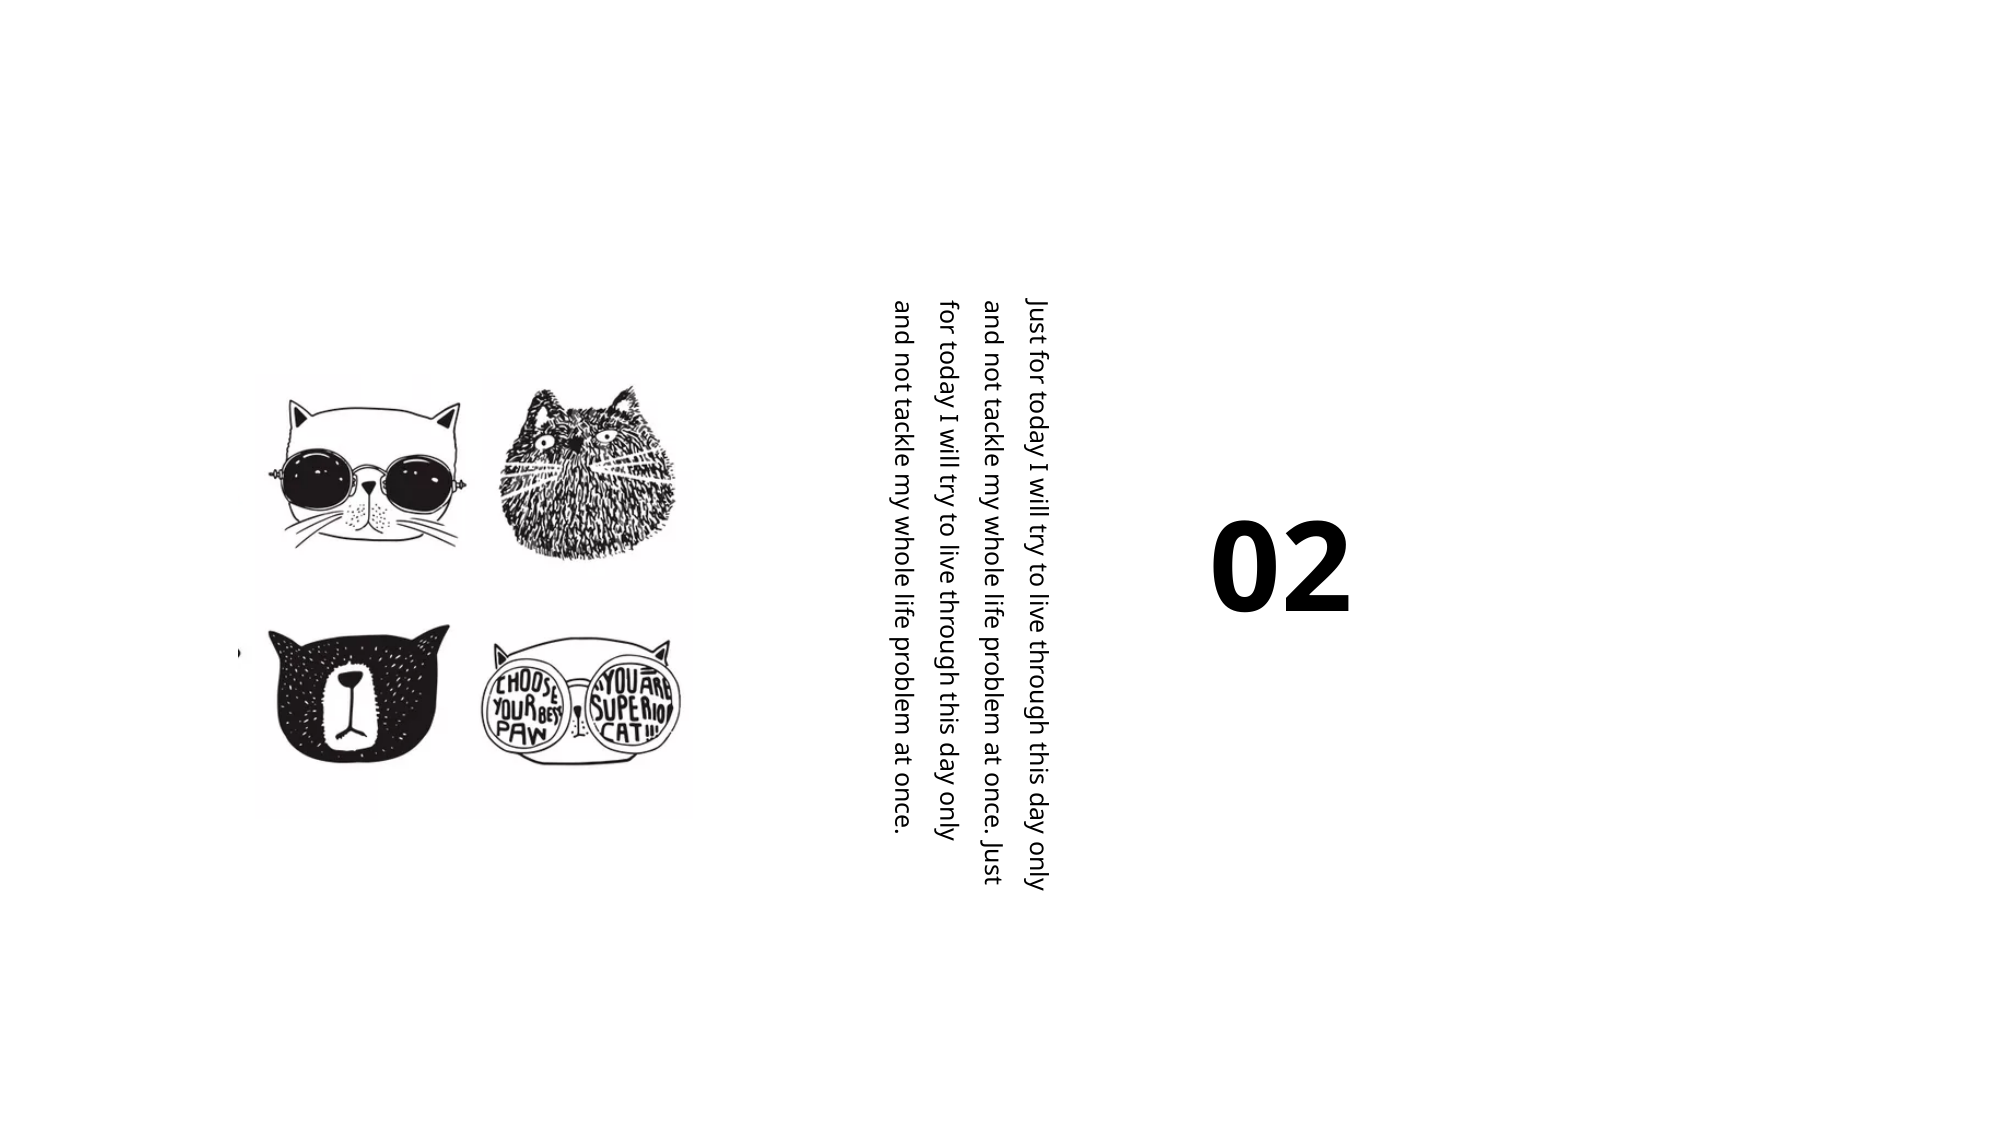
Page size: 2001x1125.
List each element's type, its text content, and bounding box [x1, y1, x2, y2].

text_box Just for today I will try to live through this day only and not tackle my whole life problem at once. Just for today I will try to live through this day only and not tackle my whole life problem at once. [865, 286, 1078, 907]
picture [238, 374, 706, 819]
text_box 02 [1183, 479, 1379, 644]
